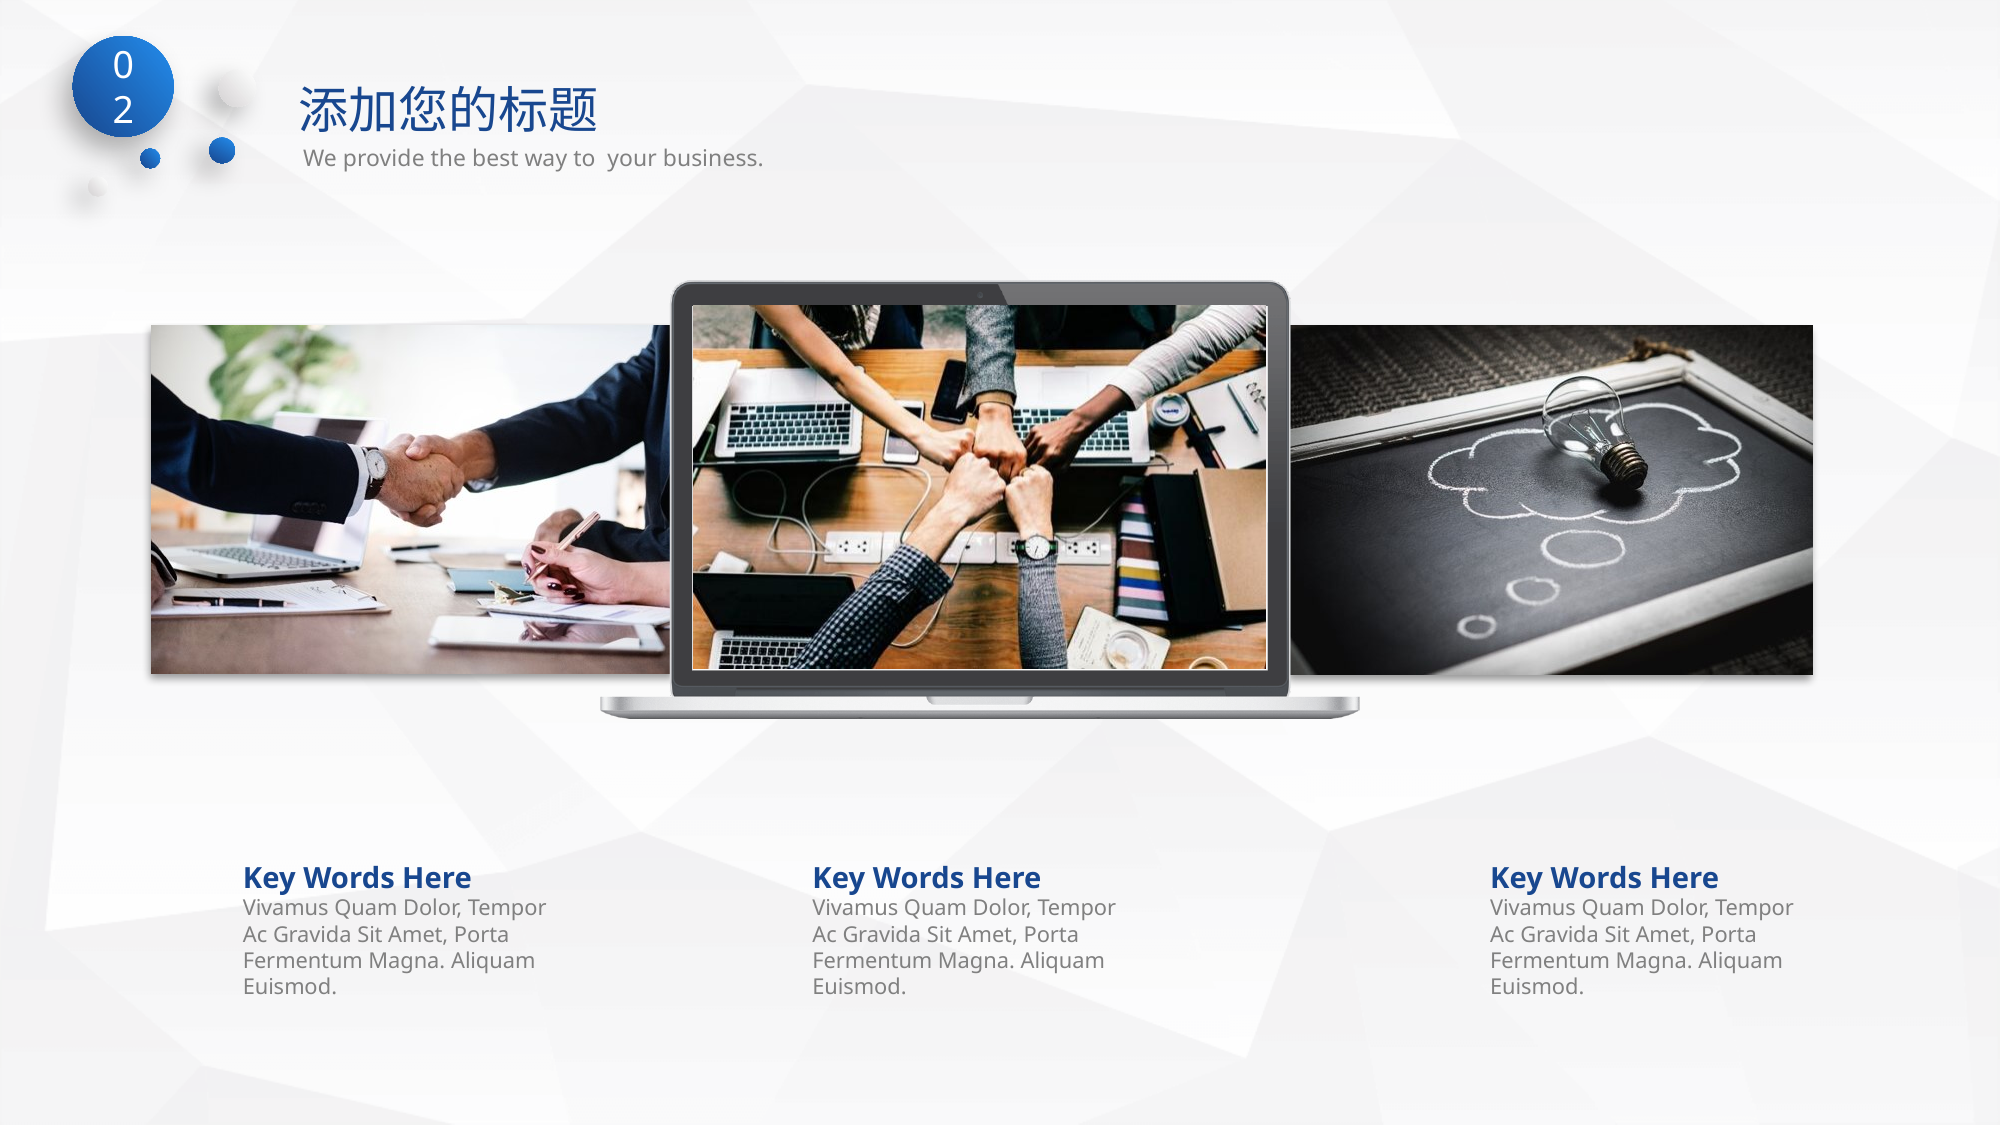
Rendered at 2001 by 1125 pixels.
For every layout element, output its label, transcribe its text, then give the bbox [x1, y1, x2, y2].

text_box Key Words Here Vivamus Quam Dolor, Tempor Ac Gravida Sit Amet, Porta Fermentum Magna. Aliquam Euismod. [797, 816, 1136, 1007]
picture [0, 0, 2000, 1125]
text_box Key Words Here Vivamus Quam Dolor, Tempor Ac Gravida Sit Amet, Porta Fermentum Magna. Aliquam Euismod. [228, 816, 566, 1007]
text_box Key Words Here Vivamus Quam Dolor, Tempor Ac Gravida Sit Amet, Porta Fermentum Magna. Aliquam Euismod. [1475, 816, 1813, 1007]
